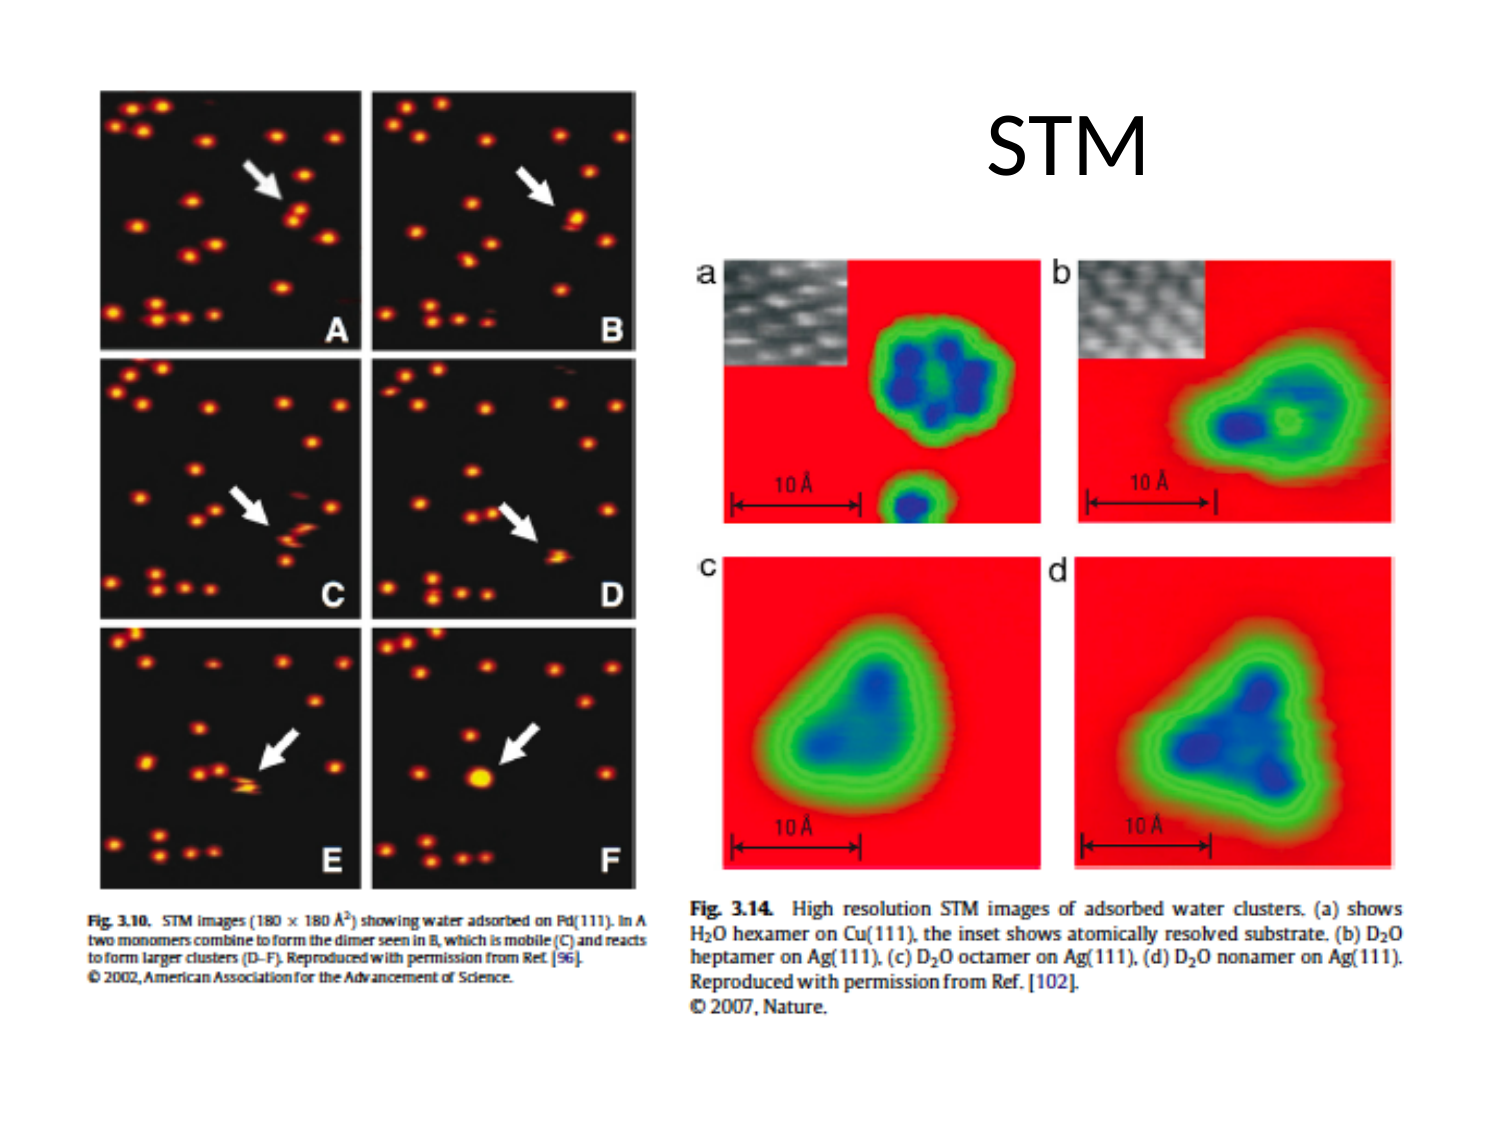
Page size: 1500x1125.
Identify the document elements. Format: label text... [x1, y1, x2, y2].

title STM [712, 45, 1425, 231]
picture [78, 76, 654, 1006]
picture [660, 232, 1426, 1037]
